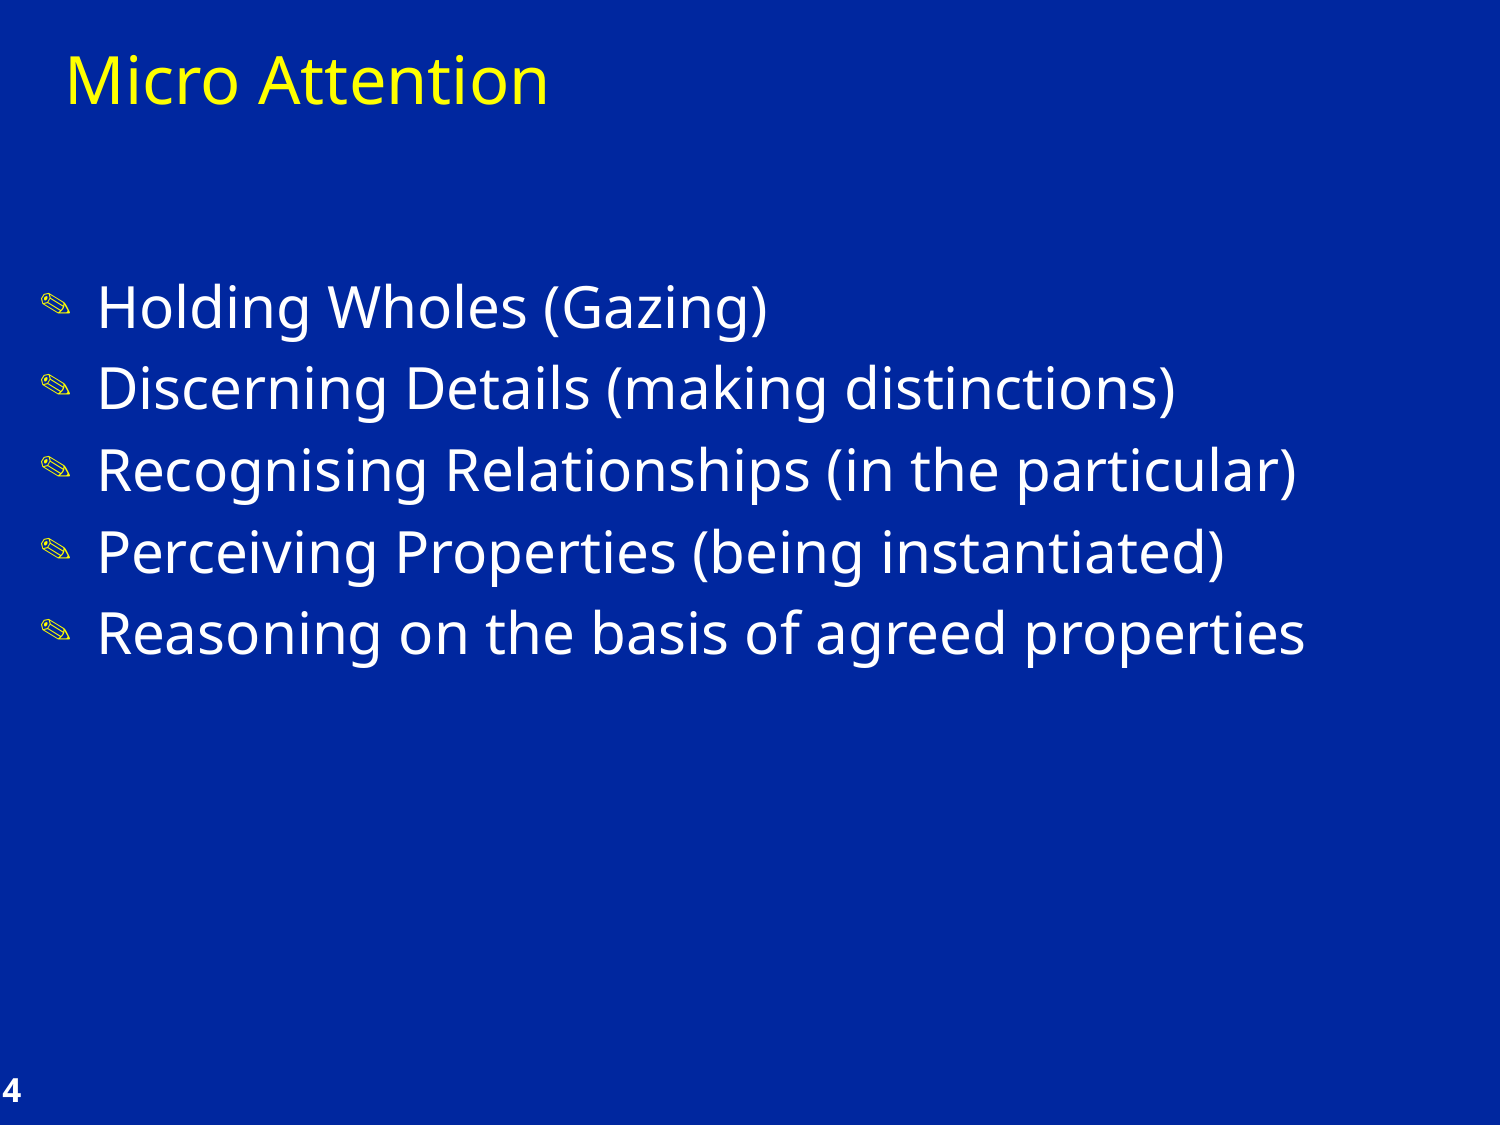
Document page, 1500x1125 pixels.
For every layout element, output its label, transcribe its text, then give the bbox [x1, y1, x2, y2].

list Holding Wholes (Gazing) Discerning Details (making distinctions) Recognising Relationships (in the particular) Perceiving Properties (being instantiated) Reasoning on the basis of agreed properties [24, 261, 1463, 788]
title Micro Attention [49, 24, 1326, 126]
